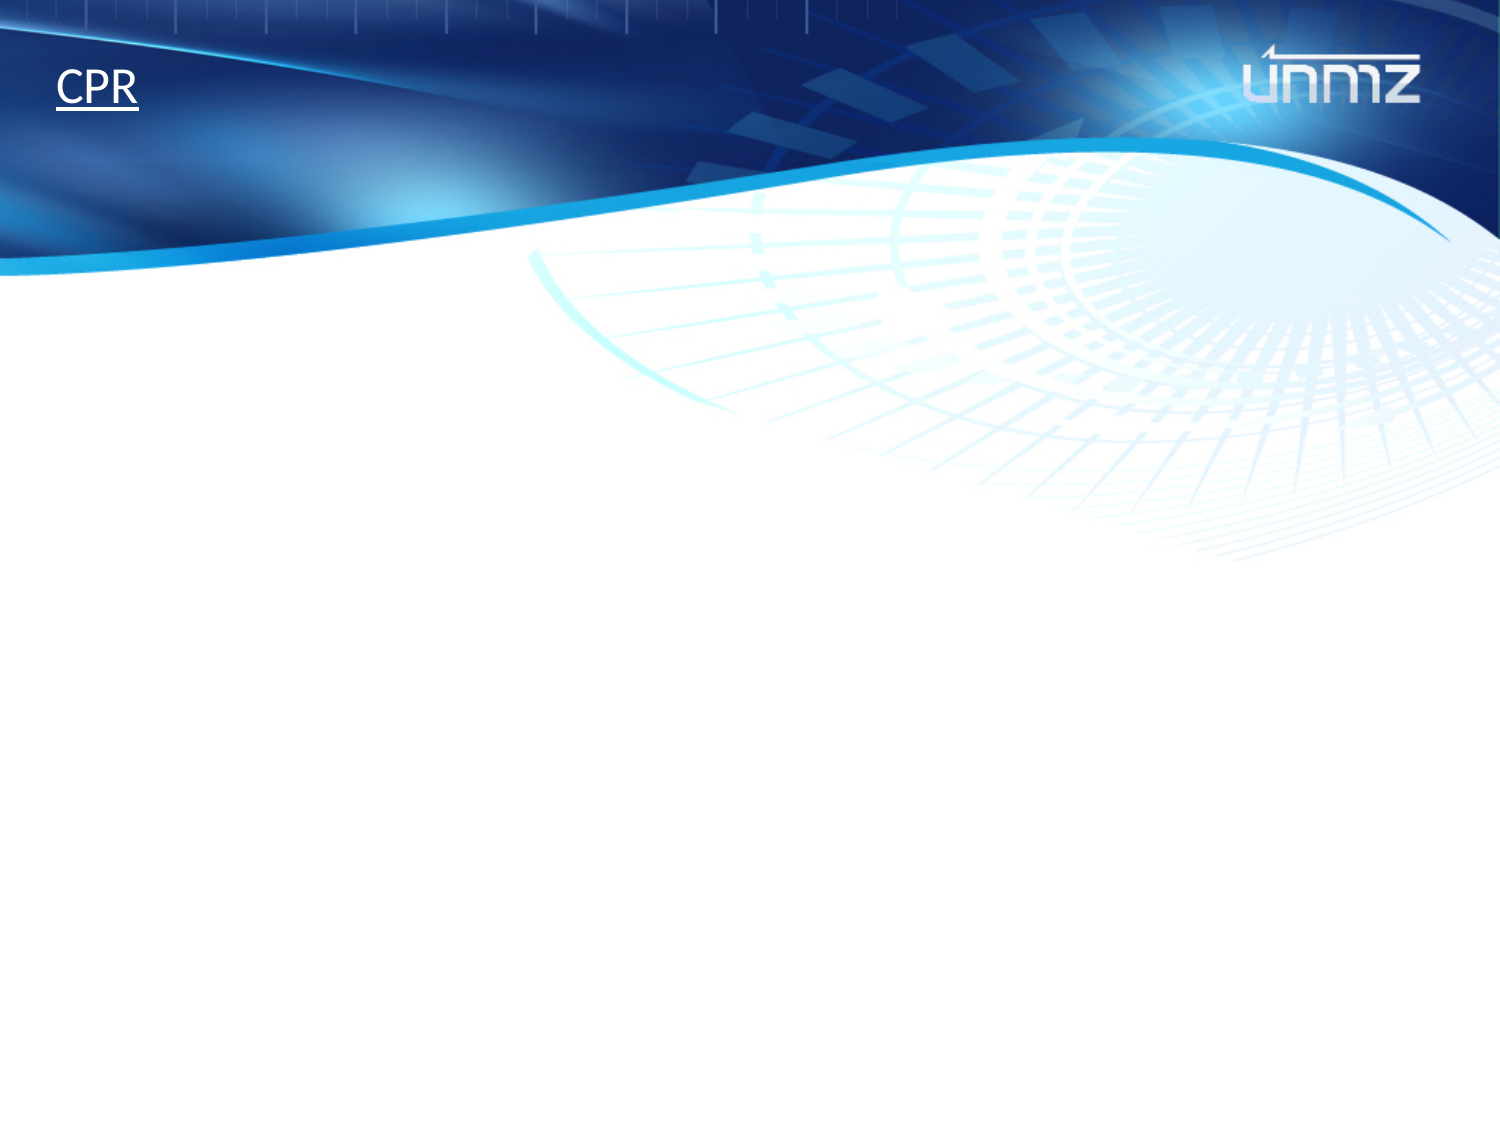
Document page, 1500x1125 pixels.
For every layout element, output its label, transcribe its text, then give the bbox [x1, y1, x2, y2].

picture [0, 0, 1500, 1125]
title CPR [41, 44, 1223, 232]
